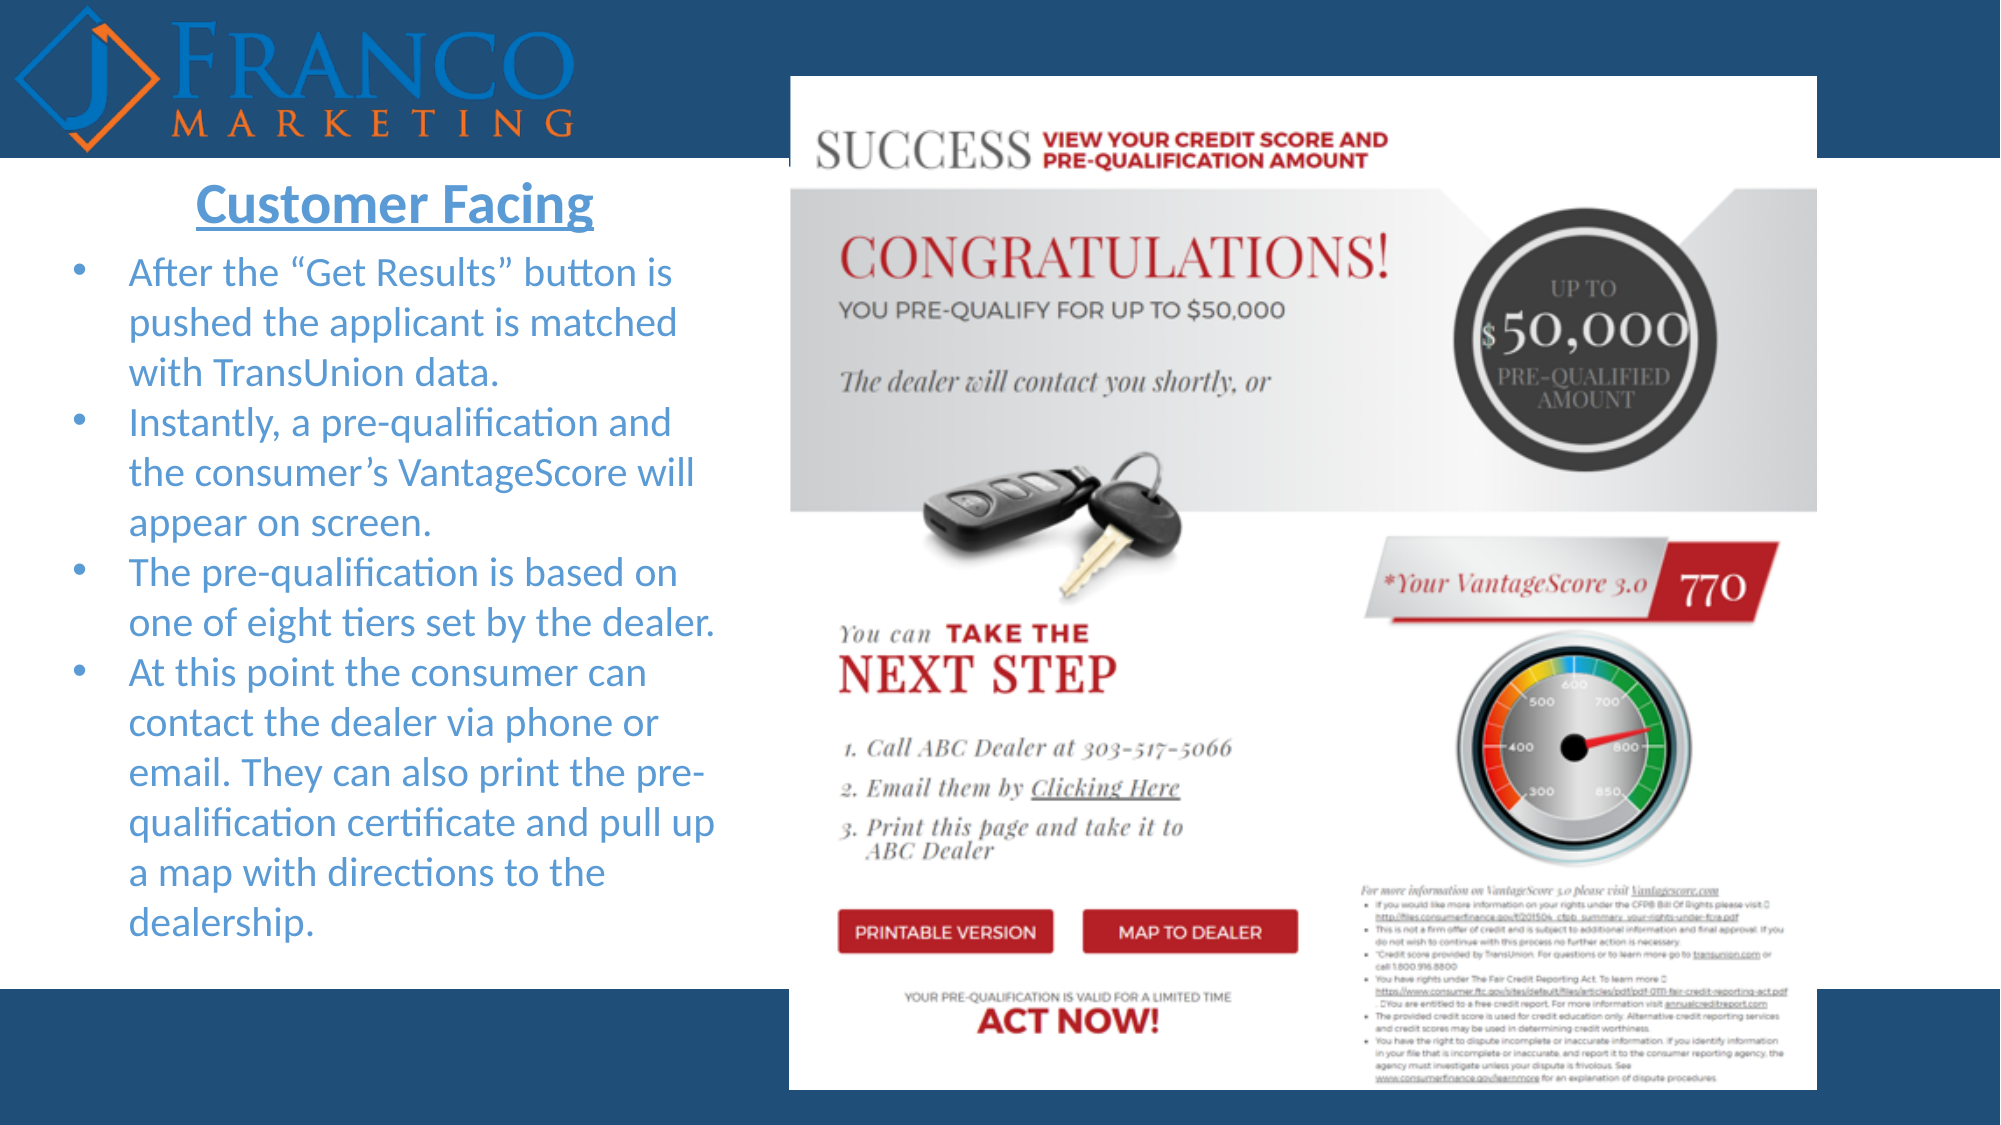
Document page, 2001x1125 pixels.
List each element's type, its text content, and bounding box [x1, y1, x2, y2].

picture [789, 76, 1817, 1090]
text_box [0, 989, 2000, 1125]
text_box [0, 0, 2000, 158]
picture [14, 5, 574, 153]
text_box After the “Get Results” button is pushed the applicant is matched with TransUnion data. Instantly, a pre-qualification and the consumer’s VantageScore will appear on screen. The pre-qualification is based on one of eight tiers set by the dealer. At this point the consumer can contact the dealer via phone or email. They can also print the pre-qualification certificate and pull up a map with directions to the dealership. [57, 237, 733, 953]
text_box Customer Facing [180, 157, 609, 243]
